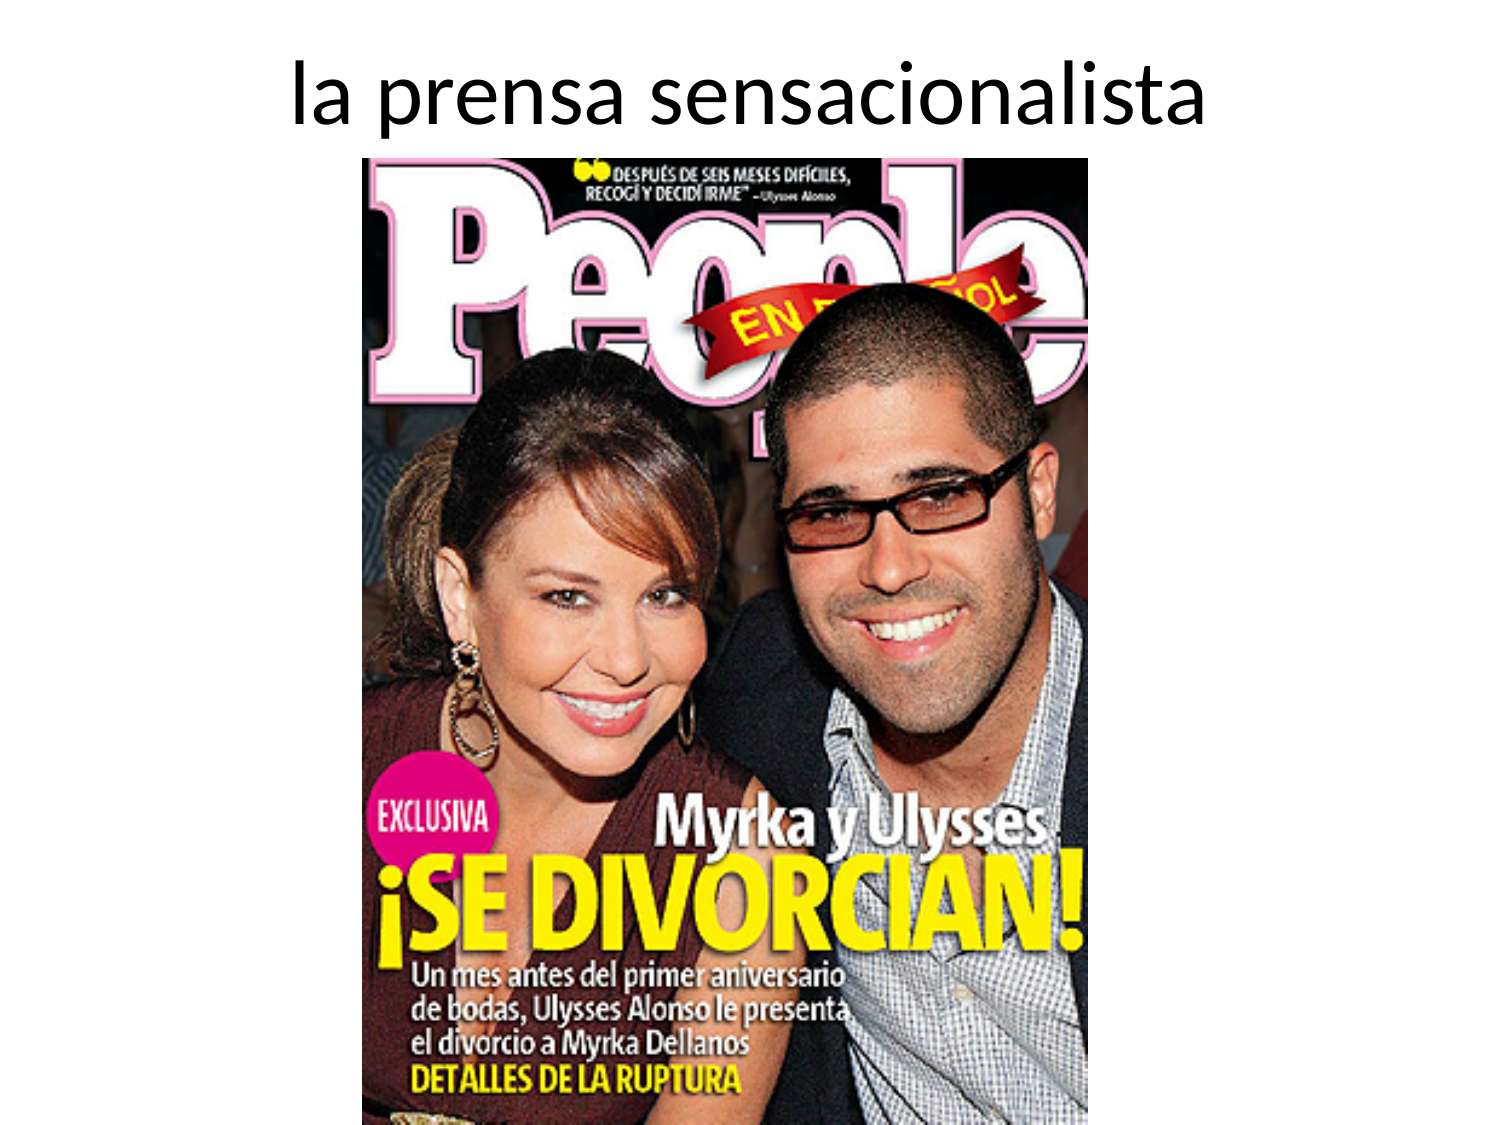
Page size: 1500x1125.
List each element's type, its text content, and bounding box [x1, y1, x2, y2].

title la prensa sensacionalista [74, 0, 1426, 183]
picture [362, 158, 1088, 1125]
